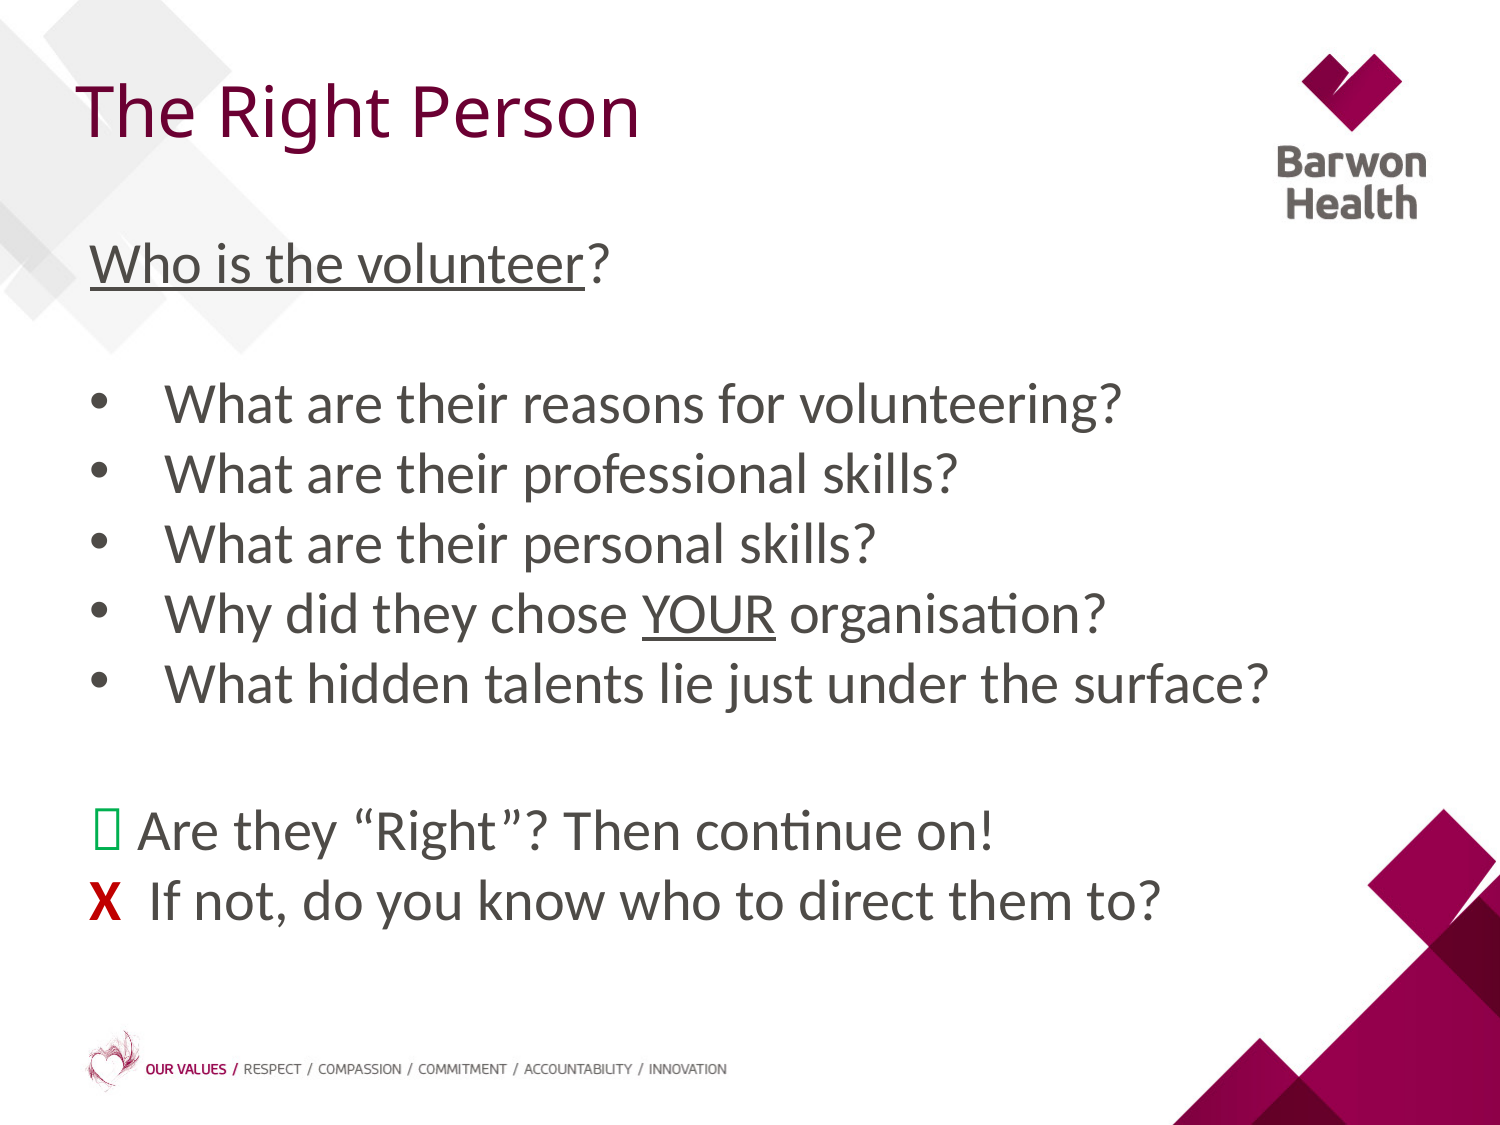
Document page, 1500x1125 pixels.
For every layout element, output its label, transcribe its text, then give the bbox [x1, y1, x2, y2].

text_box Who is the volunteer? What are their reasons for volunteering? What are their professional skills? What are their personal skills? Why did they chose YOUR organisation? What hidden talents lie just under the surface? [75, 217, 1392, 793]
title The Right Person [75, 0, 1425, 218]
text_box  Are they “Right”? Then continue on! X If not, do you know who to direct them to? [75, 784, 1258, 940]
picture [0, 0, 1500, 1125]
